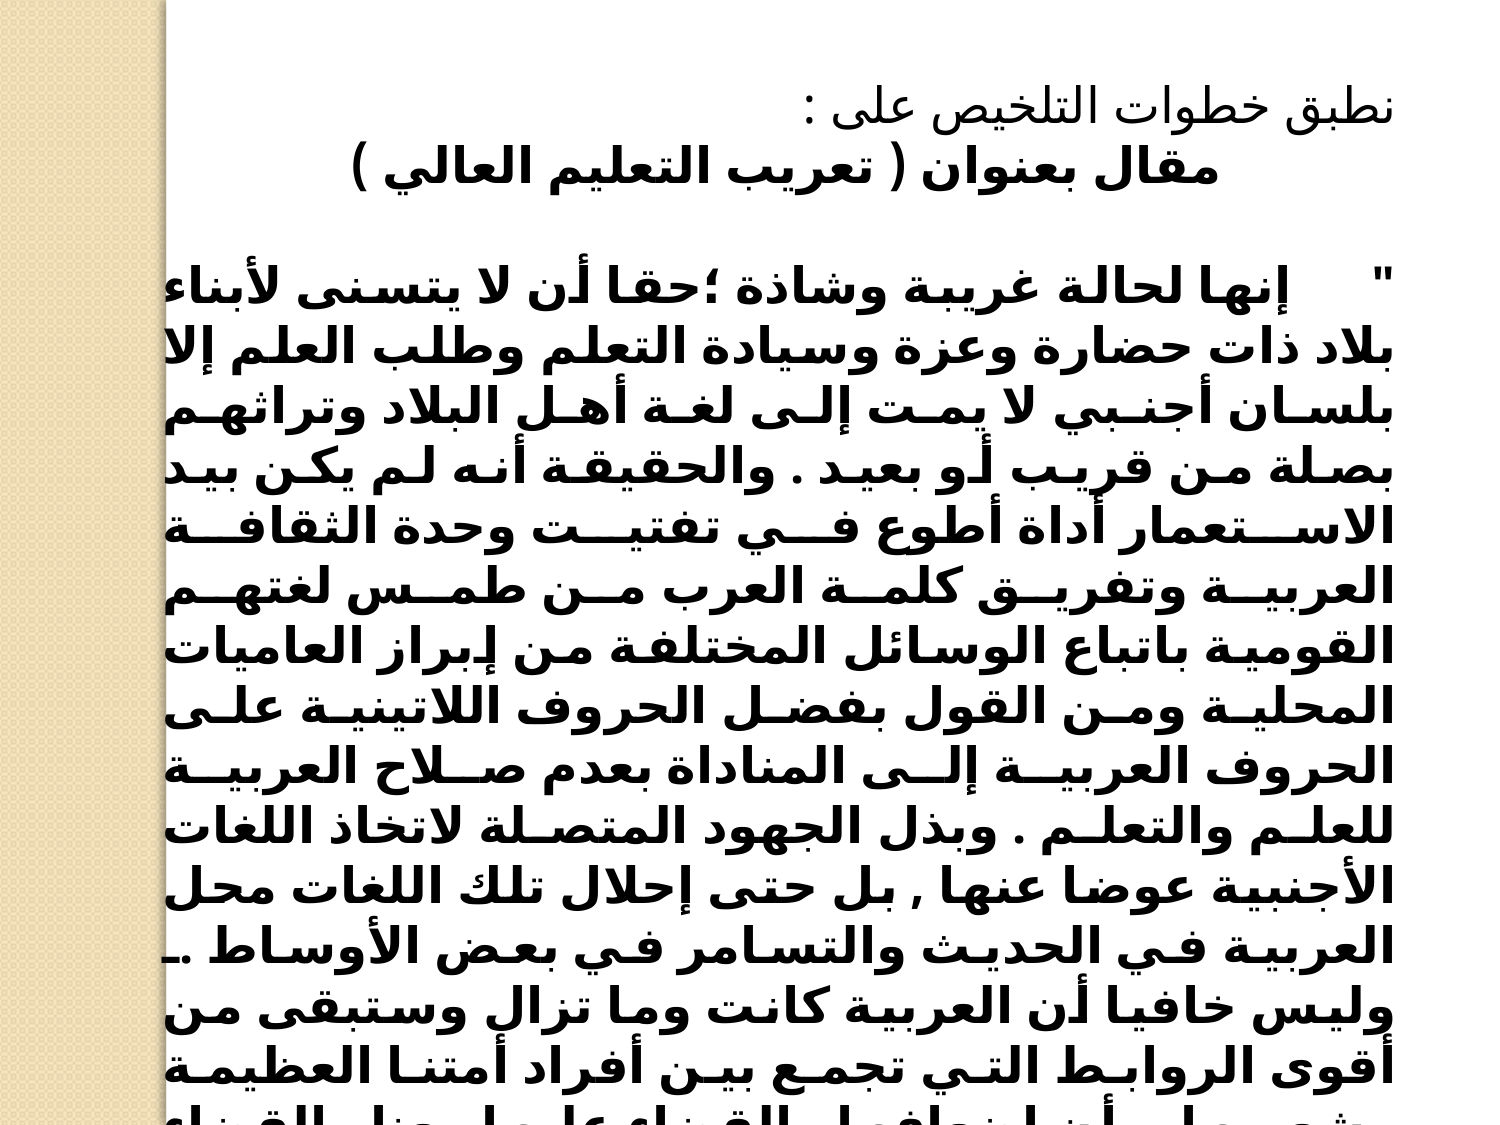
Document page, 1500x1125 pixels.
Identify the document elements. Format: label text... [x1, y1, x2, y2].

text_box نطبق خطوات التلخيص على : مقال بعنوان ( تعريب التعليم العالي ) " إنها لحالة غريبة وشاذة ؛حقا أن لا يتسنى لأبناء بلاد ذات حضارة وعزة وسيادة التعلم وطلب العلم إلا بلسان أجنبي لا يمت إلى لغة أهل البلاد وتراثهم بصلة من قريب أو بعيد . والحقيقة أنه لم يكن بيد الاستعمار أداة أطوع في تفتيت وحدة الثقافة العربية وتفريق كلمة العرب من طمس لغتهم القومية باتباع الوسائل المختلفة من إبراز العاميات المحلية ومن القول بفضل الحروف اللاتينية على الحروف العربية إلى المناداة بعدم صلاح العربية للعلم والتعلم . وبذل الجهود المتصلة لاتخاذ اللغات الأجنبية عوضا عنها , بل حتى إحلال تلك اللغات محل العربية في الحديث والتسامر في بعض الأوساط .ـ وليس خافيا أن العربية كانت وما تزال وستبقى من أقوى الروابط التي تجمع بين أفراد أمتنا العظيمة وشعوبها ،وأن إضعافها والقضاء عليها معناه القضاء على أقوى مقومات وحدتنا القومية ومستلزماتها ؛ومن هنا فإن الدول الطامعة بخيرات بلادنا لاتريد للغتنا أي تقدم أو ازدهار " [147, 66, 1412, 1125]
